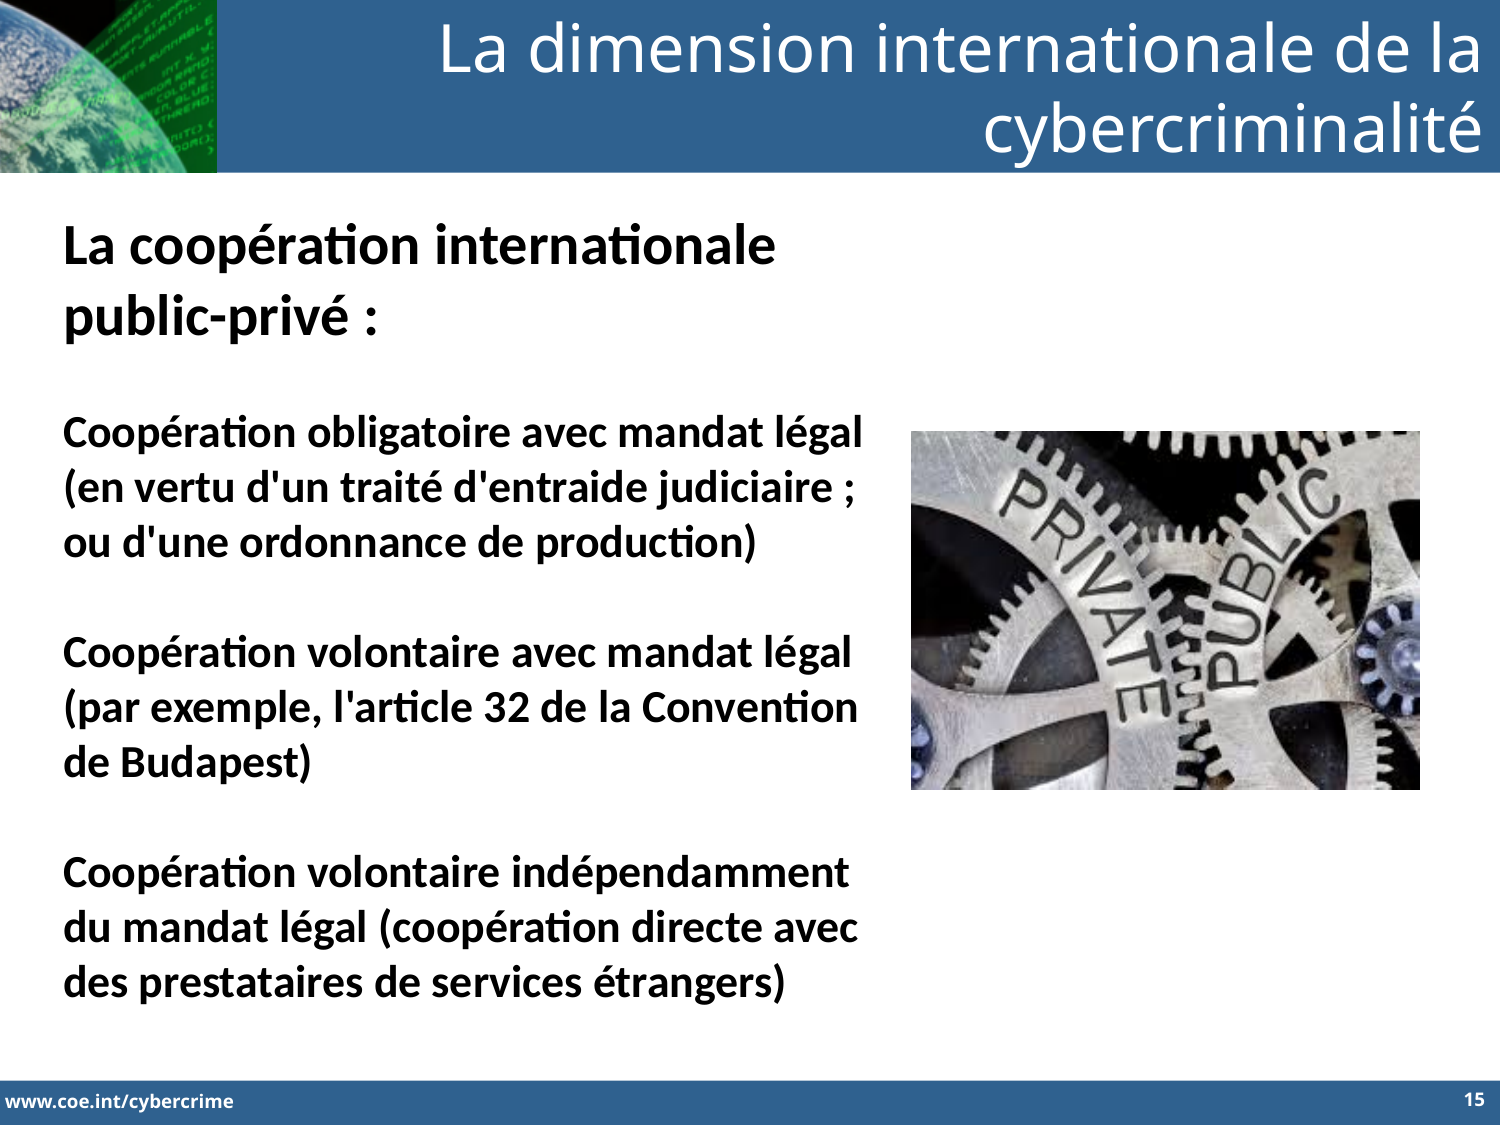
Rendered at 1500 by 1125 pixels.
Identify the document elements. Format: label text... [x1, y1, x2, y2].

text_box La dimension internationale de la cybercriminalité [329, 9, 1500, 162]
text_box La coopération internationale public-privé : Coopération obligatoire avec mandat légal (en vertu d'un traité d'entraide judiciaire ; ou d'une ordonnance de production) Coopération volontaire avec mandat légal (par exemple, l'article 32 de la Convention de Budapest) Coopération volontaire indépendamment du mandat légal (coopération directe avec des prestataires de services étrangers) [48, 199, 881, 1014]
picture [911, 431, 1420, 790]
picture [0, 1, 217, 173]
slide_number 15 [1149, 1079, 1500, 1125]
